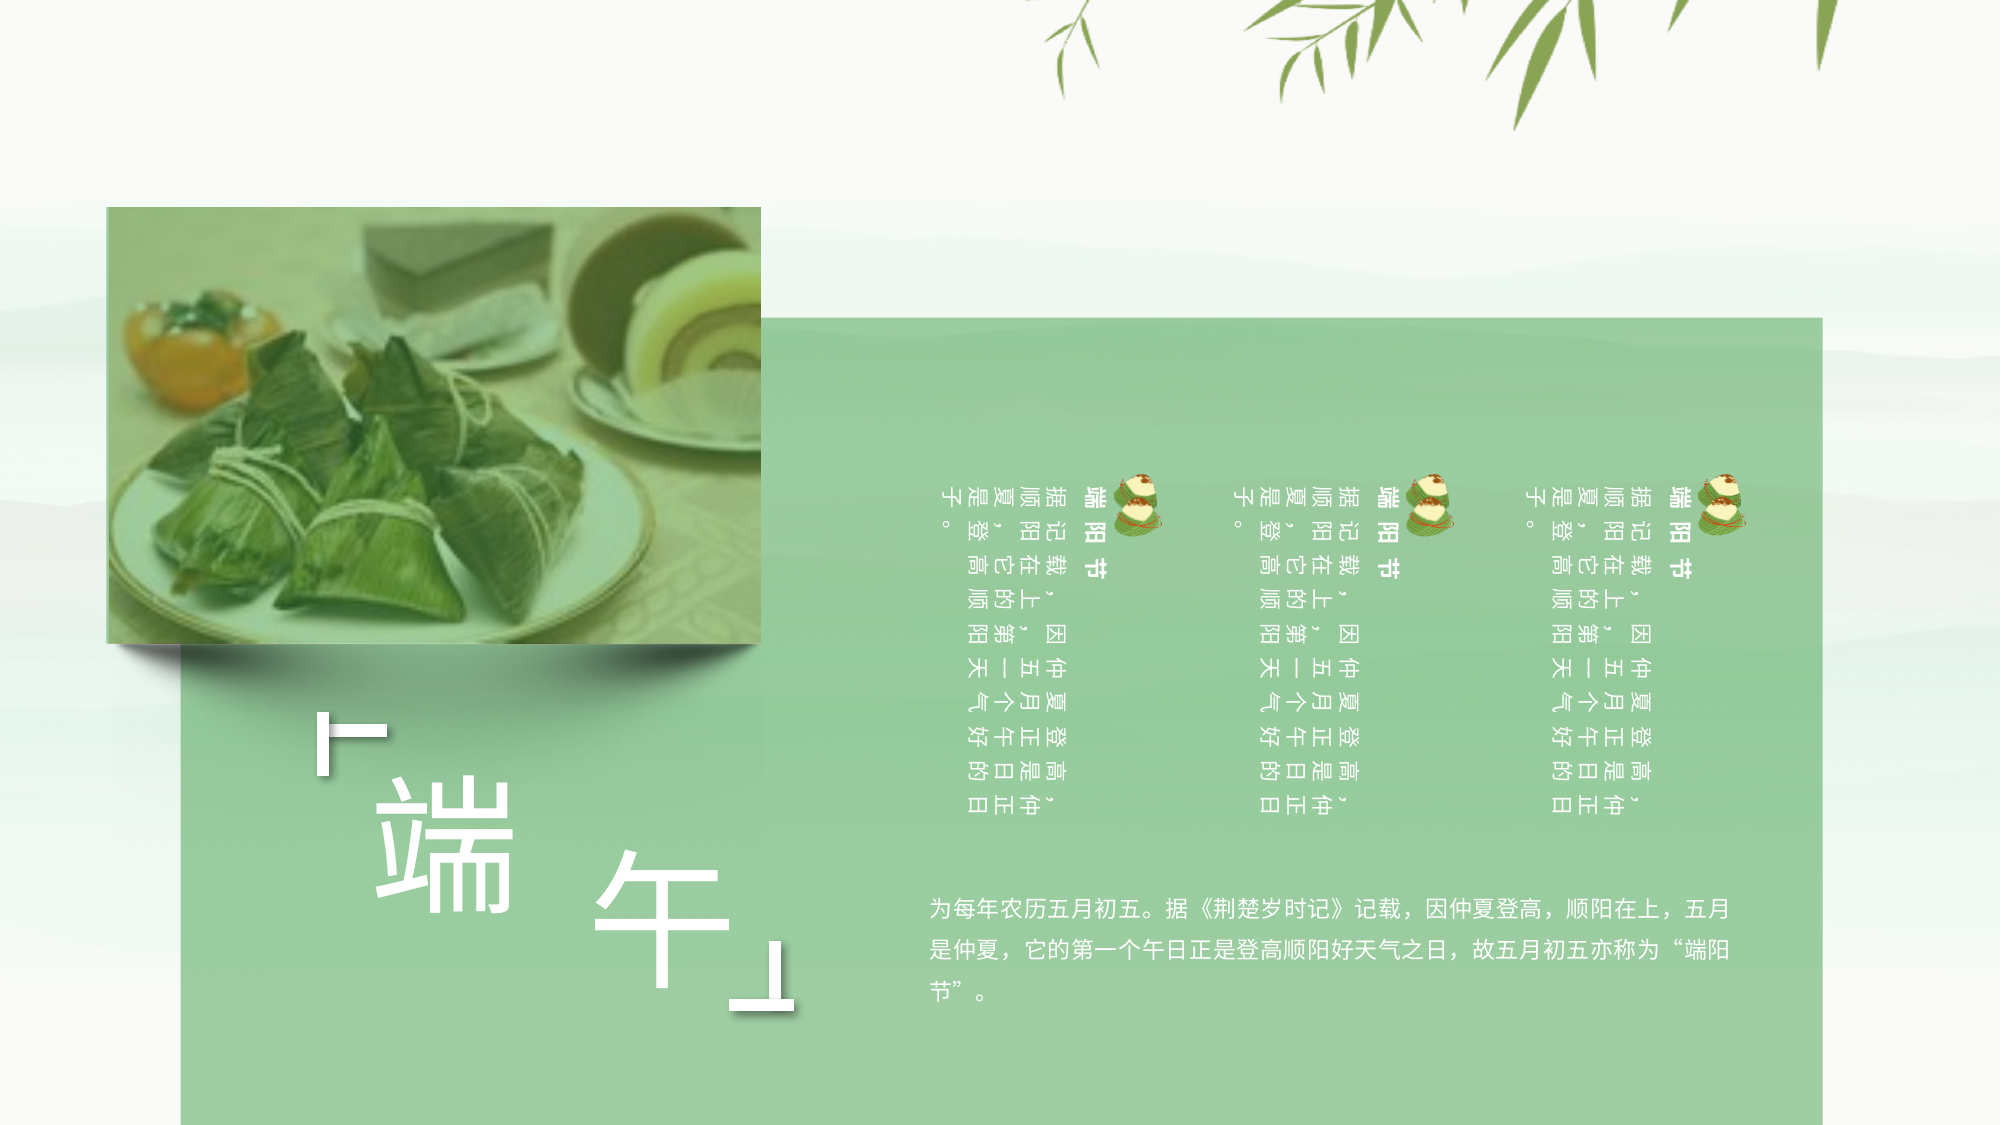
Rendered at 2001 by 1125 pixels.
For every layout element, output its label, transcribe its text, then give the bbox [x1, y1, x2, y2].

text_box 午 [572, 818, 757, 1014]
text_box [323, 711, 388, 777]
picture [0, 0, 2000, 1125]
text_box 端阳节 据记载，因仲夏登高，顺阳在上，五月正是仲夏，它的第一个午日正是登高顺阳天气好的日子。 [1499, 471, 1703, 853]
picture [109, 207, 764, 1080]
text_box 为每年农历五月初五。据《荆楚岁时记》记载，因仲夏登高，顺阳在上，五月是仲夏，它的第一个午日正是登高顺阳好天气之日，故五月初五亦称为“端阳节”。 [915, 873, 1747, 1013]
text_box 端阳节 据记载，因仲夏登高，顺阳在上，五月正是仲夏，它的第一个午日正是登高顺阳天气好的日子。 [1207, 471, 1411, 853]
text_box [180, 317, 1824, 1125]
picture [1111, 471, 1163, 539]
text_box [105, 206, 762, 645]
text_box 端阳节 据记载，因仲夏登高，顺阳在上，五月正是仲夏，它的第一个午日正是登高顺阳天气好的日子。 [915, 471, 1119, 853]
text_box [729, 940, 794, 1006]
picture [1695, 471, 1747, 539]
